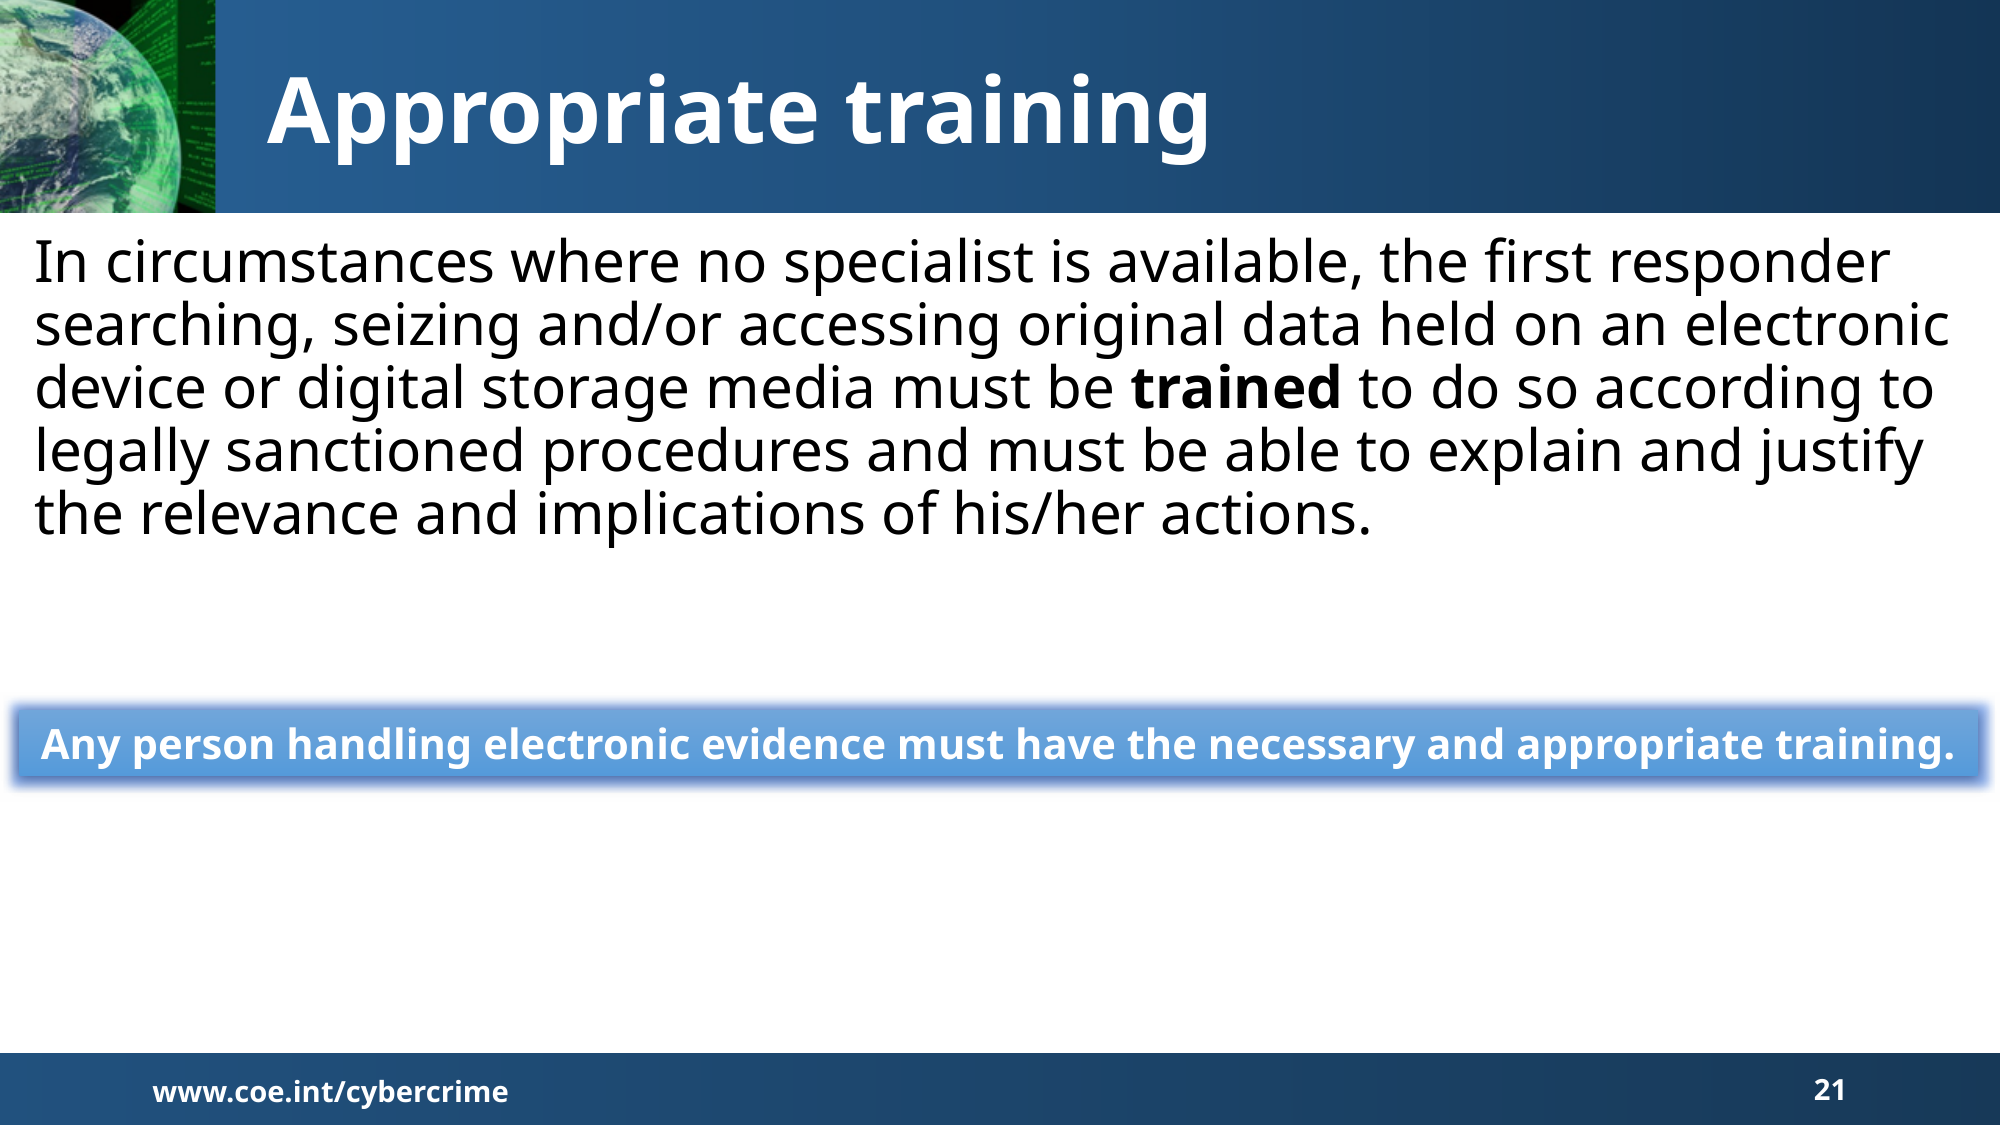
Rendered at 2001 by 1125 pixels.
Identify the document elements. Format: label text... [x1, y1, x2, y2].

slide_number www.coe.int/cybercrime [137, 1061, 588, 1121]
list In circumstances where no specialist is available, the first responder searching, seizing and/or accessing original data held on an electronic device or digital storage media must be trained to do so according to legally sanctioned procedures and must be able to explain and justify the relevance and implications of his/her actions. [19, 224, 1978, 650]
slide_number 21 [1412, 1061, 1863, 1121]
text_box Any person handling electronic evidence must have the necessary and appropriate training. [19, 710, 1978, 776]
title Appropriate training [252, 39, 1978, 189]
picture [0, 0, 2000, 213]
